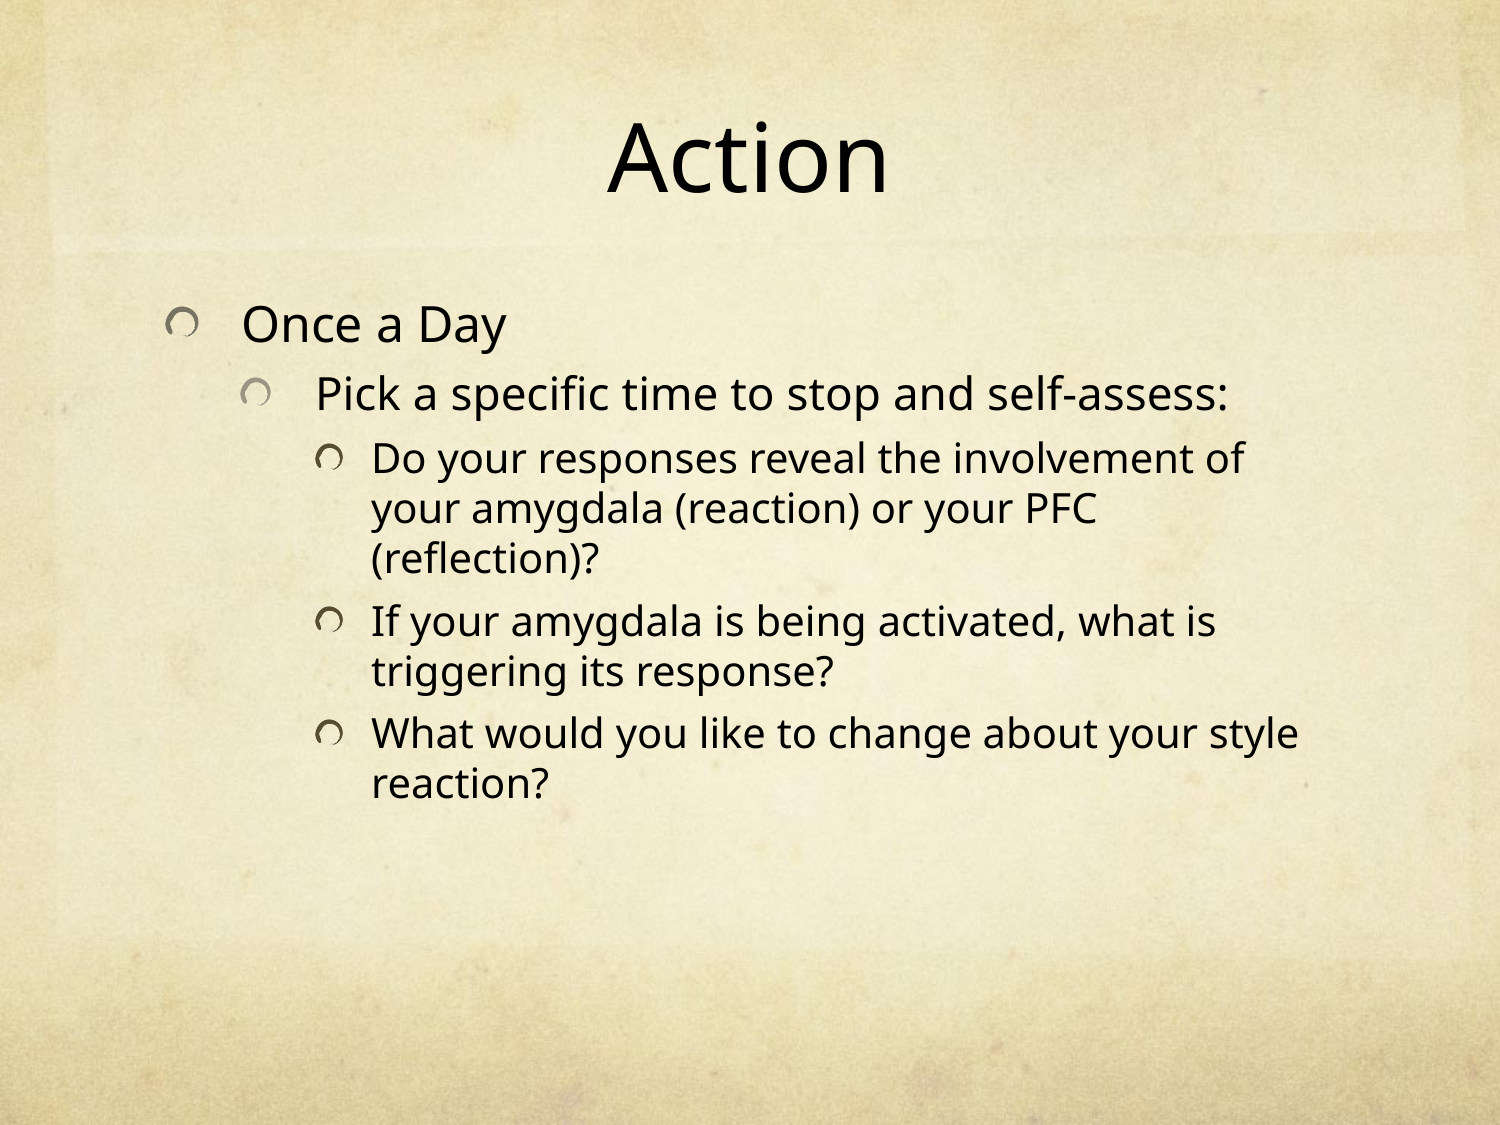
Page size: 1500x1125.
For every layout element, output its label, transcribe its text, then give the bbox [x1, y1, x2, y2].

picture [0, 0, 1500, 1125]
title Action [150, 82, 1350, 225]
list Once a Day Pick a specific time to stop and self-assess: Do your responses reveal the involvement of your amygdala (reaction) or your PFC (reflection)? If your amygdala is being activated, what is triggering its response? What would you like to change about your style reaction? [150, 284, 1350, 950]
